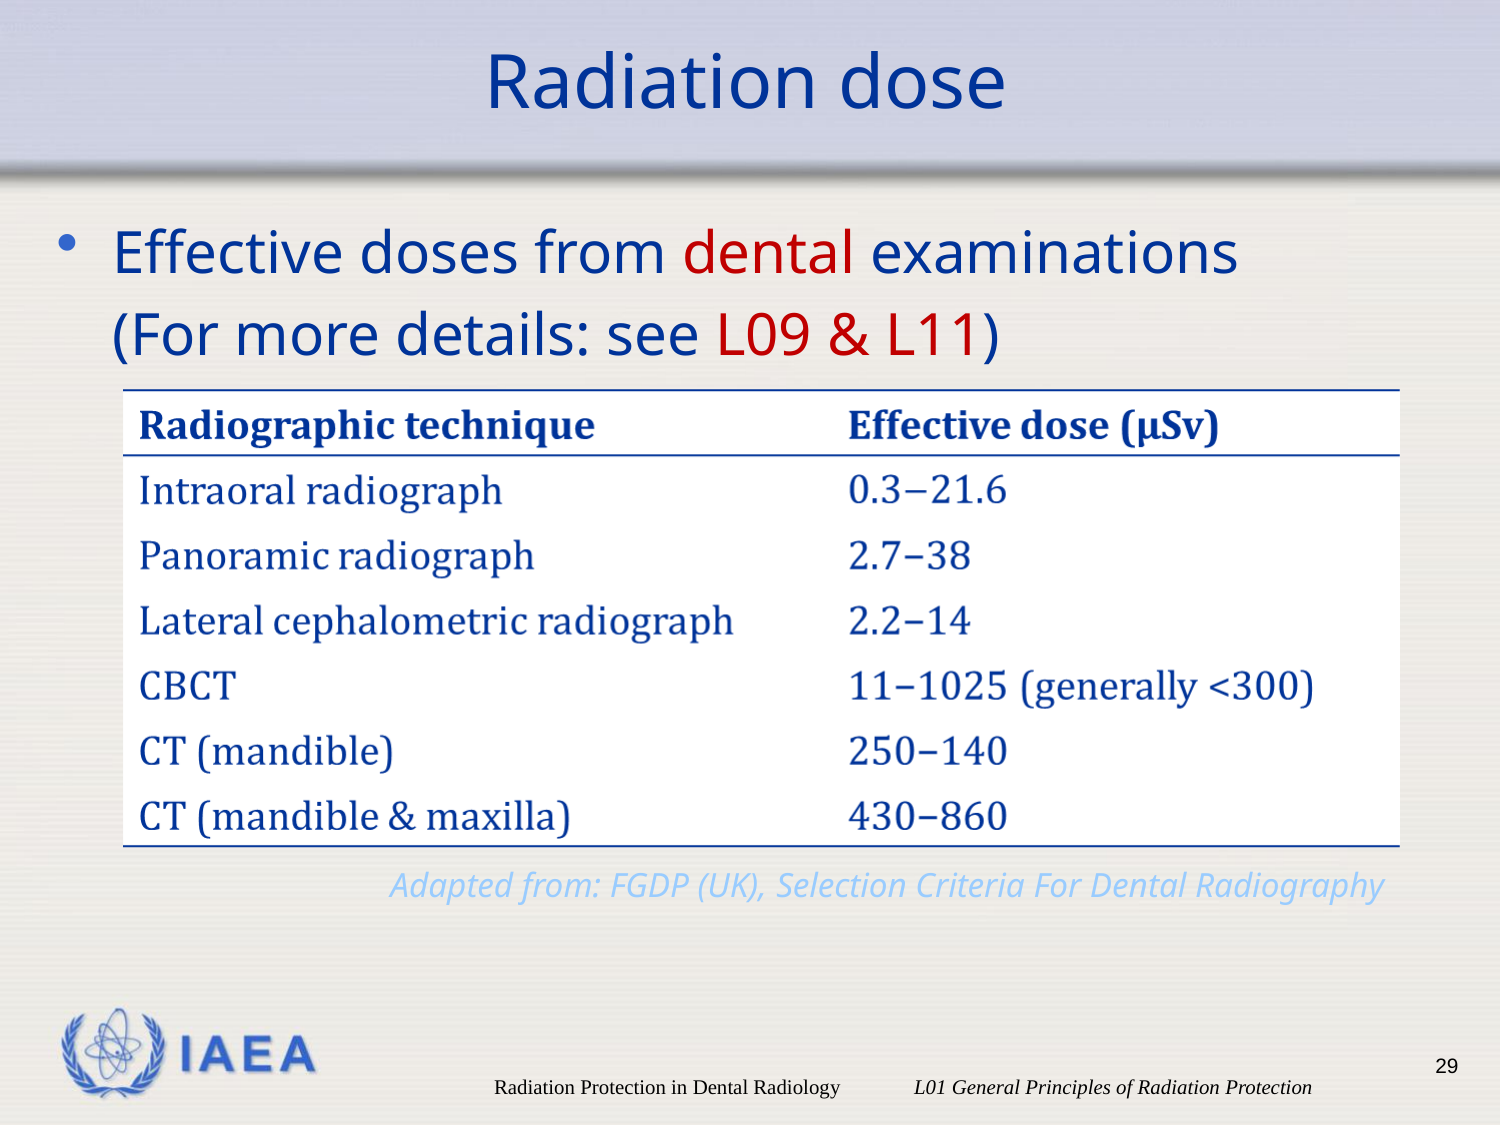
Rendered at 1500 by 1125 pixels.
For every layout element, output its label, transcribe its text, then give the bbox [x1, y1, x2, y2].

text_box Adapted from: FGDP (UK), Selection Criteria For Dental Radiography [123, 870, 1400, 912]
picture [0, 0, 1500, 1125]
title Radiation dose [46, 15, 1447, 142]
list Effective doses from dental examinations (For more details: see L09 & L11) [40, 207, 1412, 884]
text_box Radiation Protection in Dental Radiology L01 General Principles of Radiation Protection [454, 1065, 1353, 1106]
slide_number 29 [1389, 1044, 1474, 1093]
